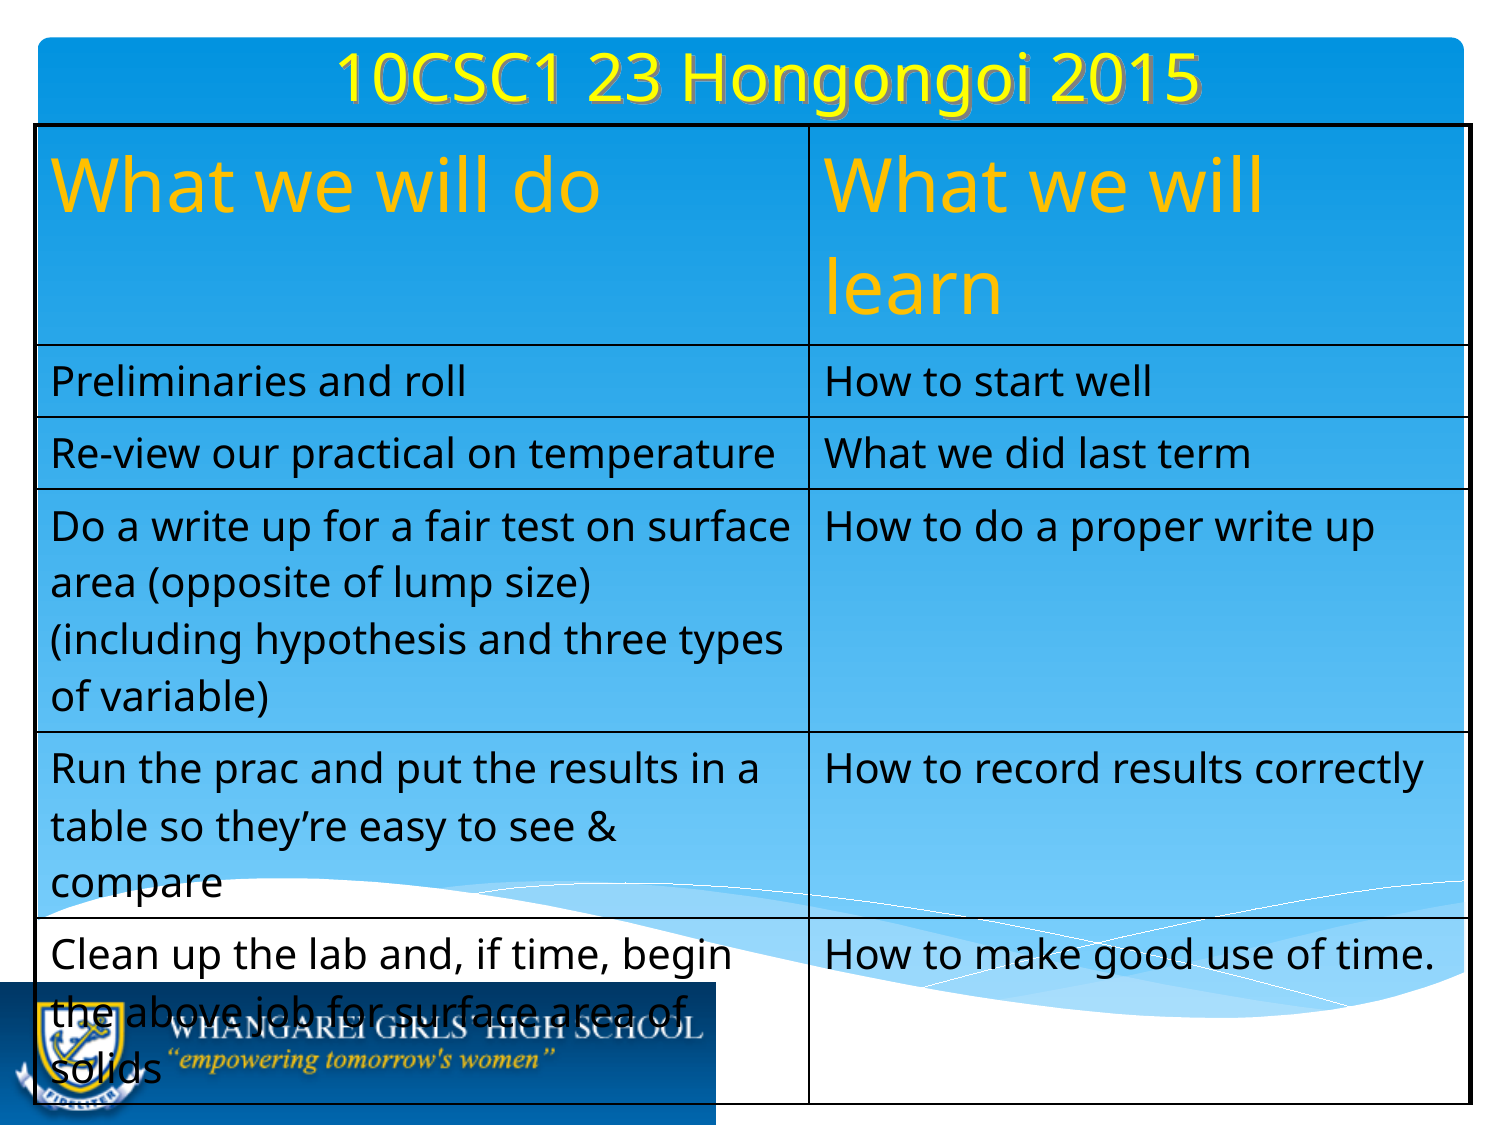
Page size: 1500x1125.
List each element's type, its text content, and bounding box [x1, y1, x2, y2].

table_header What we will do [37, 127, 808, 344]
table_cell Clean up the lab and, if time, begin the above job for surface area of solids [37, 919, 808, 1103]
table_cell Run the prac and put the results in a table so they’re easy to see & compare [37, 733, 808, 917]
table_cell How to start well [810, 346, 1468, 416]
table_cell How to do a proper write up [810, 490, 1468, 731]
table_cell Do a write up for a fair test on surface area (opposite of lump size) (including hypothesis and three types of variable) [37, 490, 808, 731]
table_cell Re-view our practical on temperature [37, 418, 808, 488]
table_cell How to record results correctly [810, 733, 1468, 917]
table_header What we will learn [810, 127, 1468, 344]
table_cell Preliminaries and roll [37, 346, 808, 416]
text_box 10CSC1 23 Hongongoi 2015 [162, 24, 1375, 123]
picture [0, 982, 716, 1125]
table_cell What we did last term [810, 418, 1468, 488]
table_cell How to make good use of time. [810, 919, 1468, 1103]
